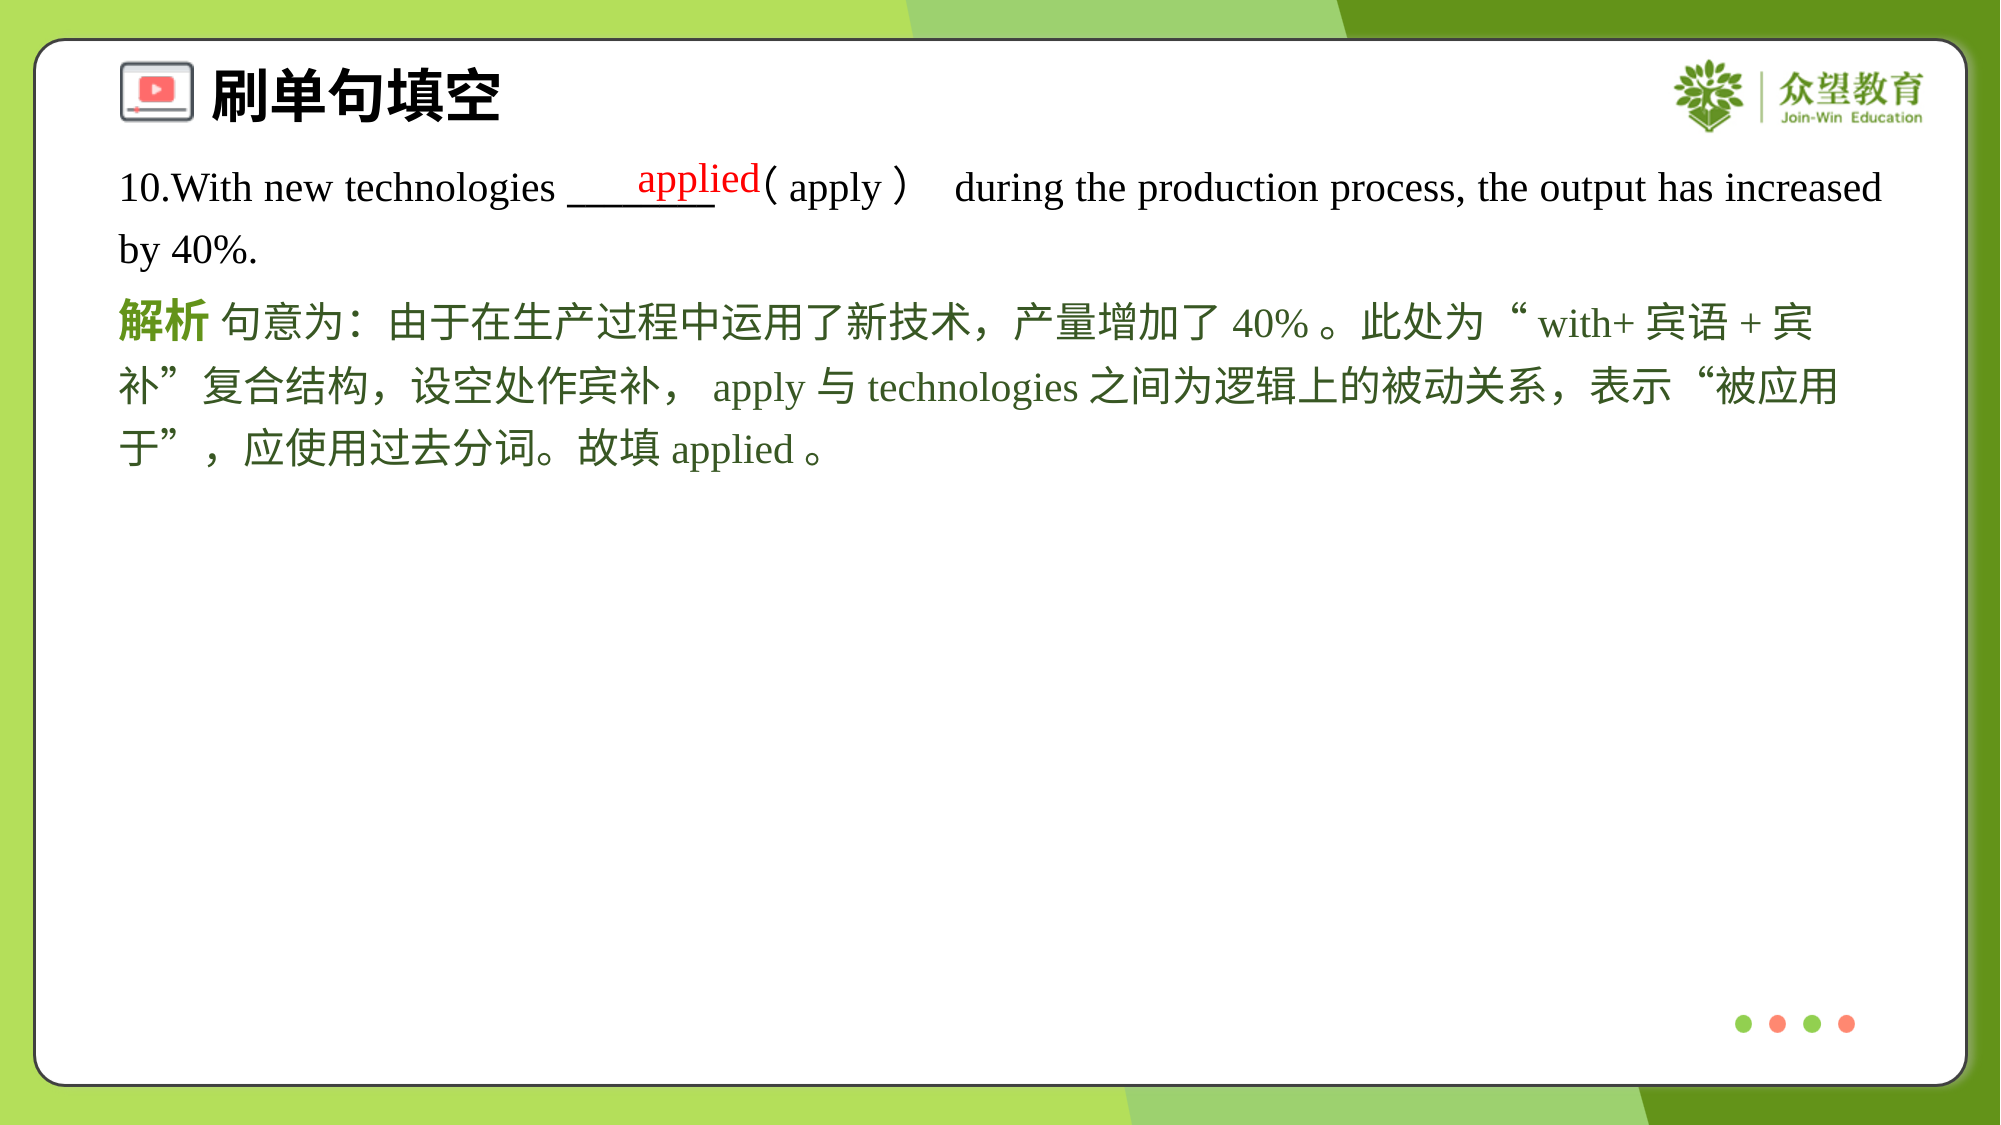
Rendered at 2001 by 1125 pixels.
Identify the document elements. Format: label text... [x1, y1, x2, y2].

text_box 10.With new technologies ________ （apply） during the production process, the output has increased by 40%. [118, 146, 1883, 267]
text_box 解析 句意为：由于在生产过程中运用了新技术，产量增加了40%。此处为“with+宾语+宾补”复合结构，设空处作宾补，apply与technologies之间为逻辑上的被动关系，表示“被应用于”，应使用过去分词。故填applied。 [118, 278, 1883, 468]
text_box applied [633, 138, 765, 197]
picture [0, 0, 2000, 1125]
